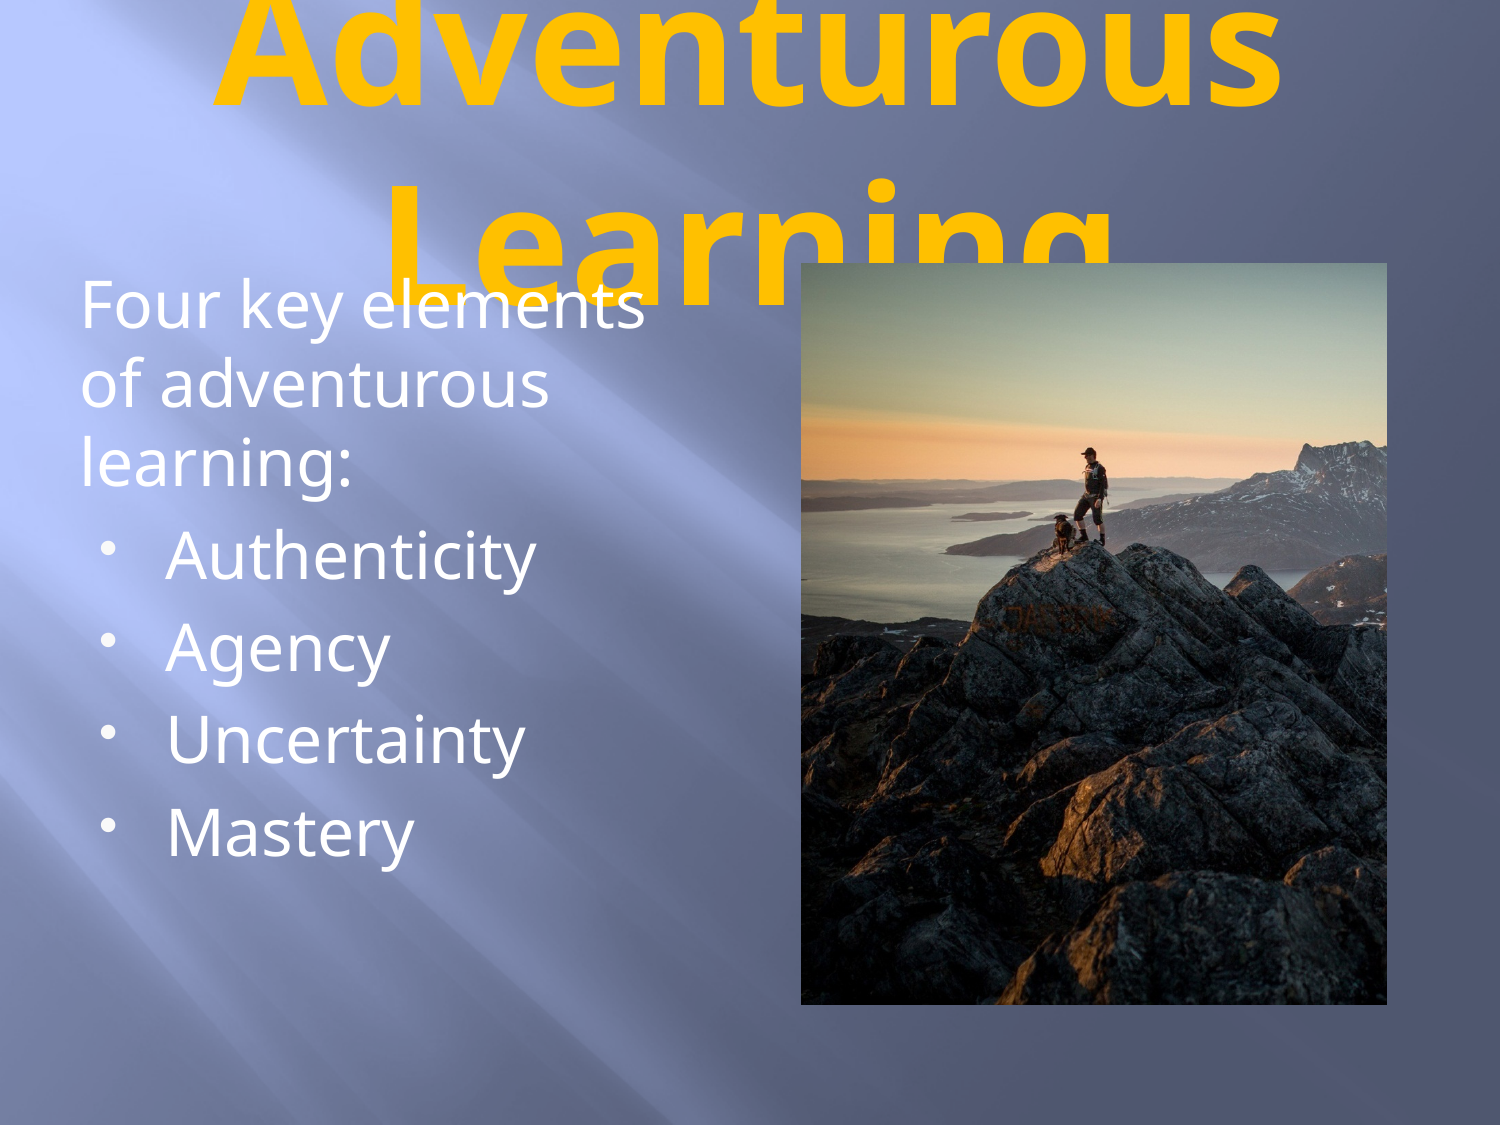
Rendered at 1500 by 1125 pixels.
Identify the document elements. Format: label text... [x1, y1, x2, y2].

list Four key elements of adventurous learning: Authenticity Agency Uncertainty Mastery [64, 255, 680, 941]
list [800, 262, 1387, 1005]
title Adventurous Learning [75, 45, 1425, 233]
